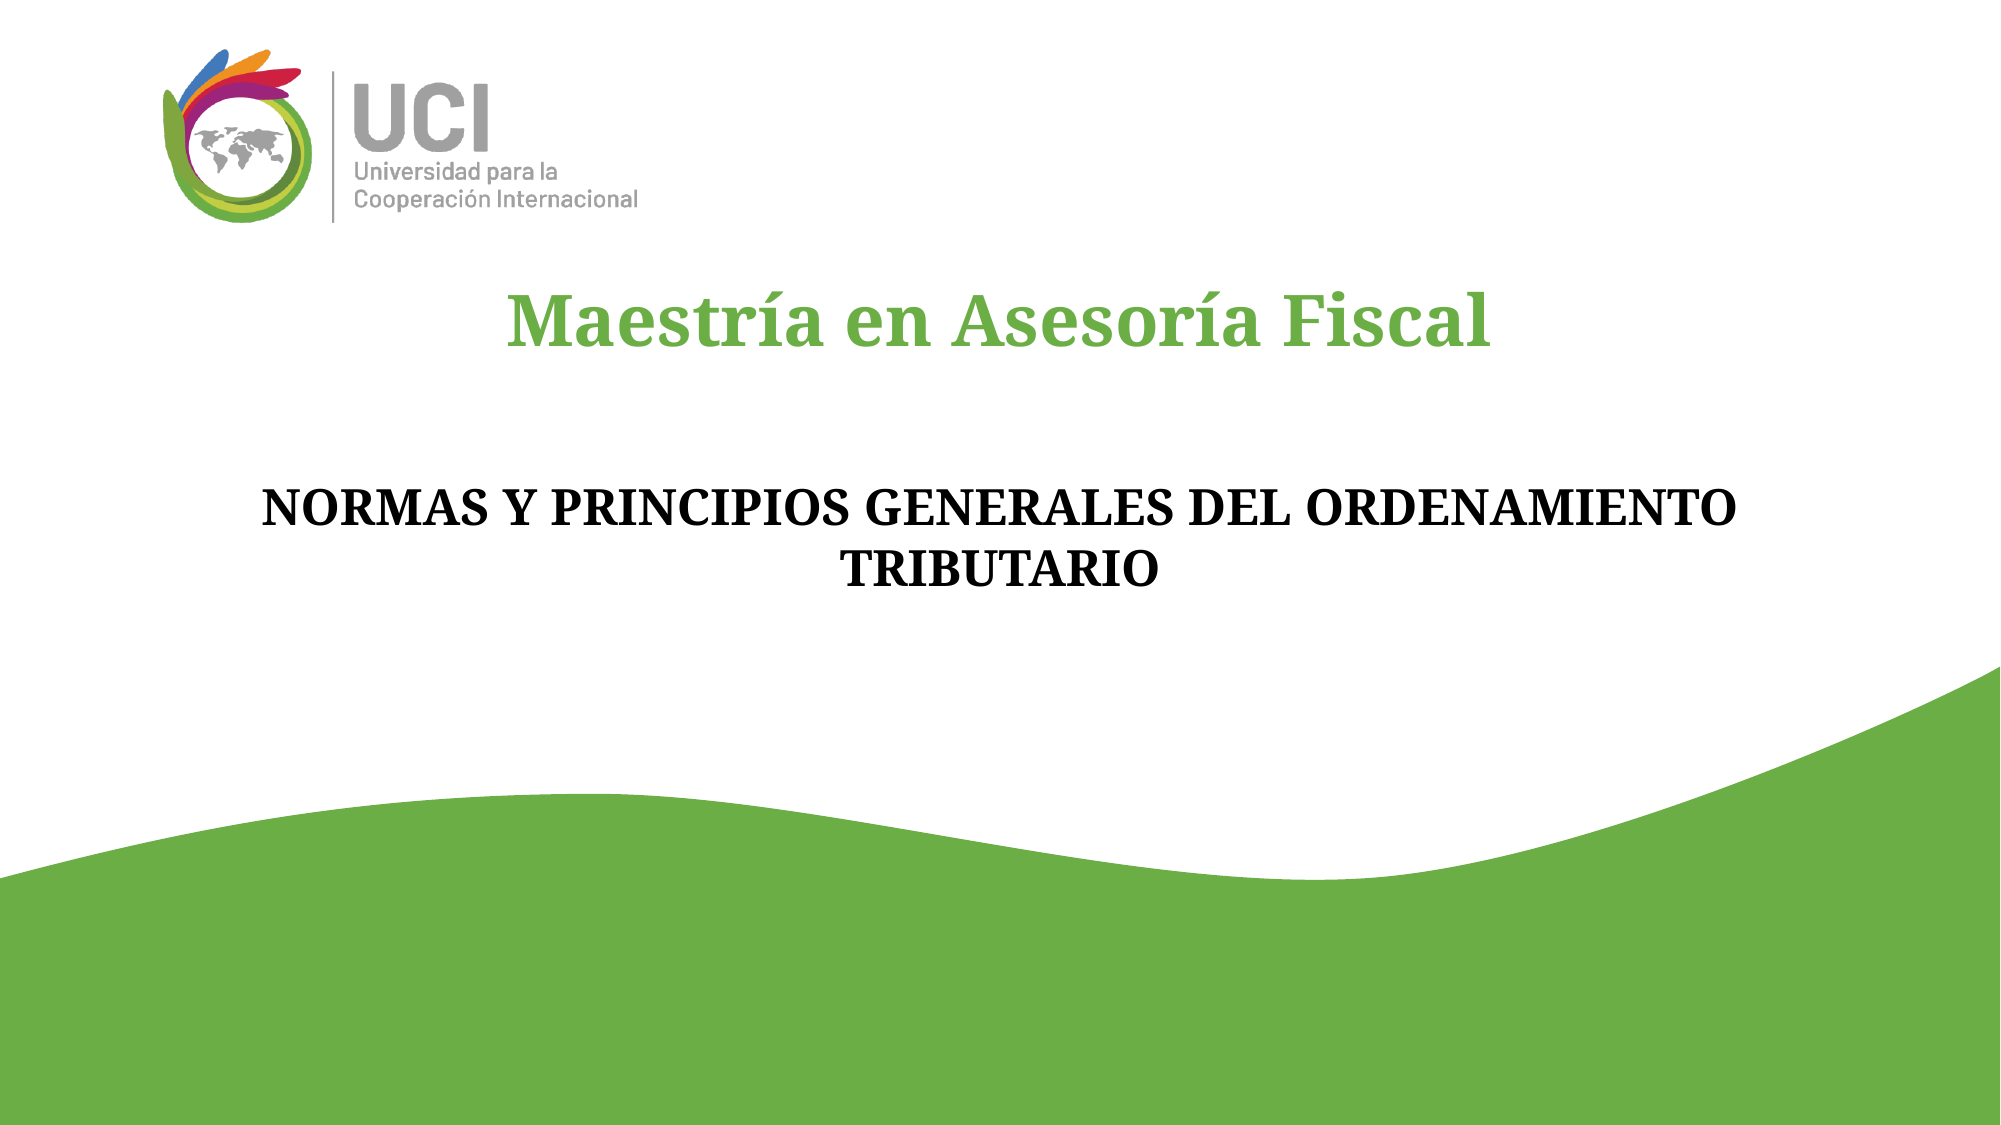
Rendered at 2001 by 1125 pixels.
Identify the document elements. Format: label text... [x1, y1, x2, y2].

list NORMAS Y PRINCIPIOS GENERALES DEL ORDENAMIENTO TRIBUTARIO [137, 468, 1863, 657]
picture [136, 15, 663, 257]
title Maestría en Asesoría Fiscal [136, 268, 1862, 372]
